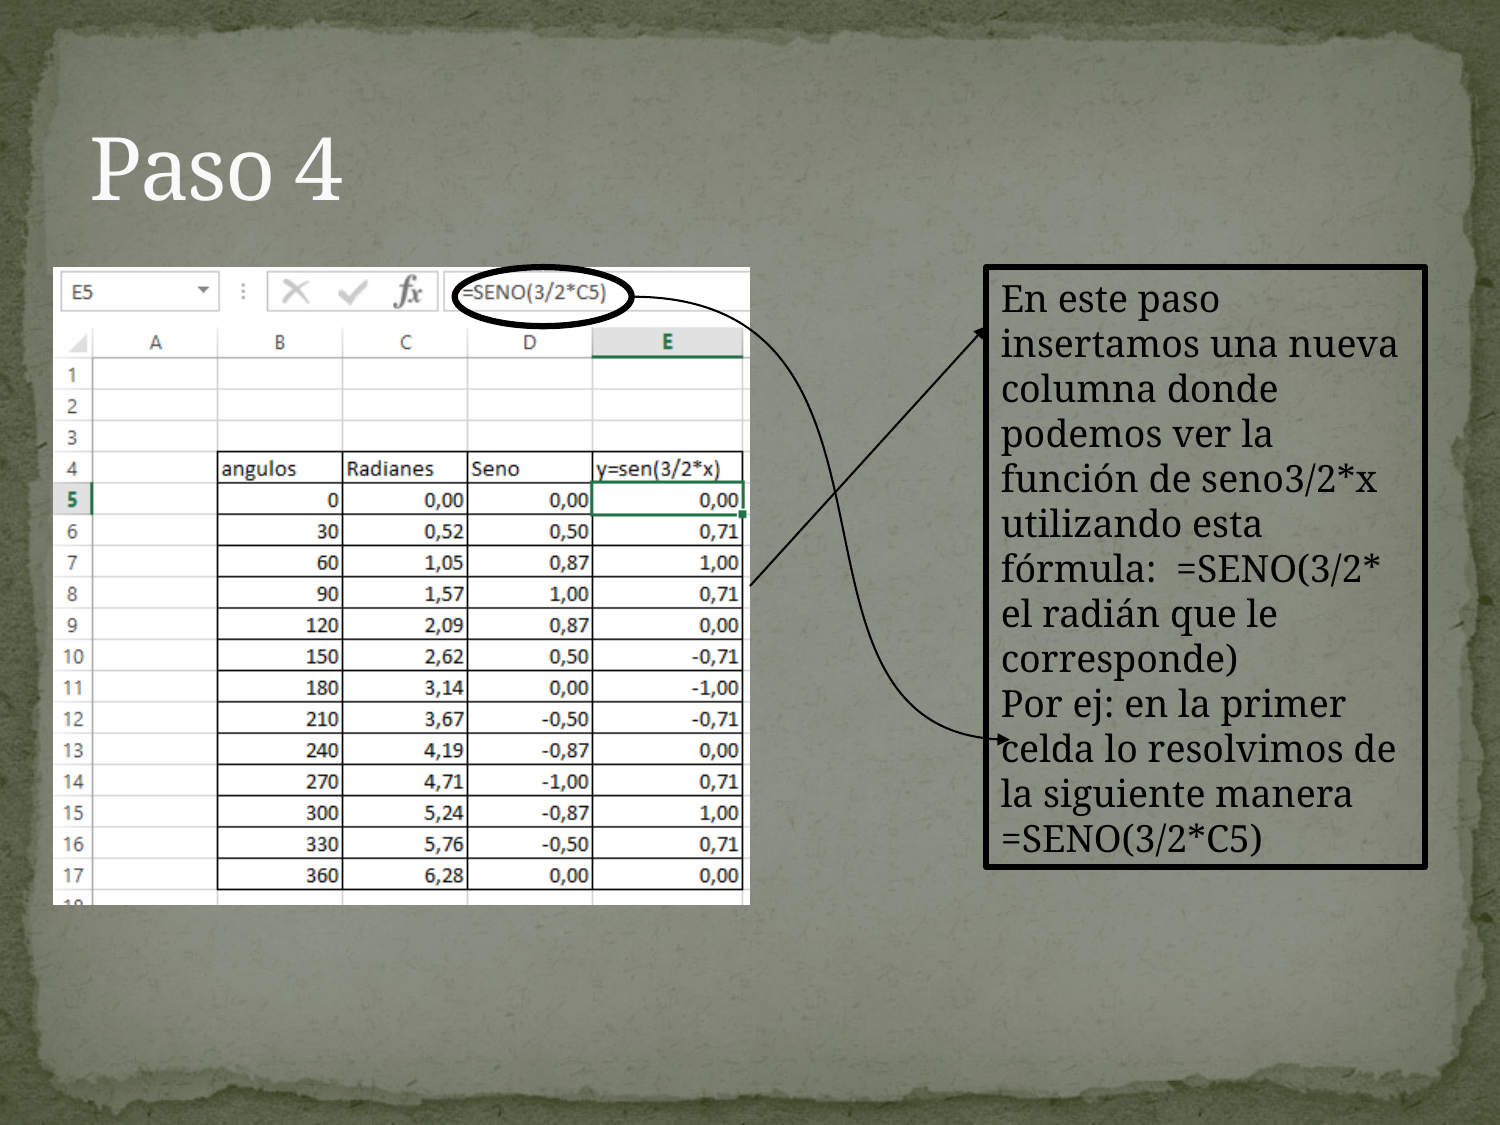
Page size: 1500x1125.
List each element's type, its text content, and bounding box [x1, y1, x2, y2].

text_box En este paso insertamos una nueva columna donde podemos ver la función de seno3/2*x utilizando esta fórmula: =SENO(3/2* el radián que le corresponde) Por ej: en la primer celda lo resolvimos de la siguiente manera =SENO(3/2*C5) [983, 264, 1428, 870]
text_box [751, 328, 986, 586]
title Paso 4 [74, 24, 1425, 225]
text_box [633, 298, 1009, 739]
picture [53, 267, 751, 905]
